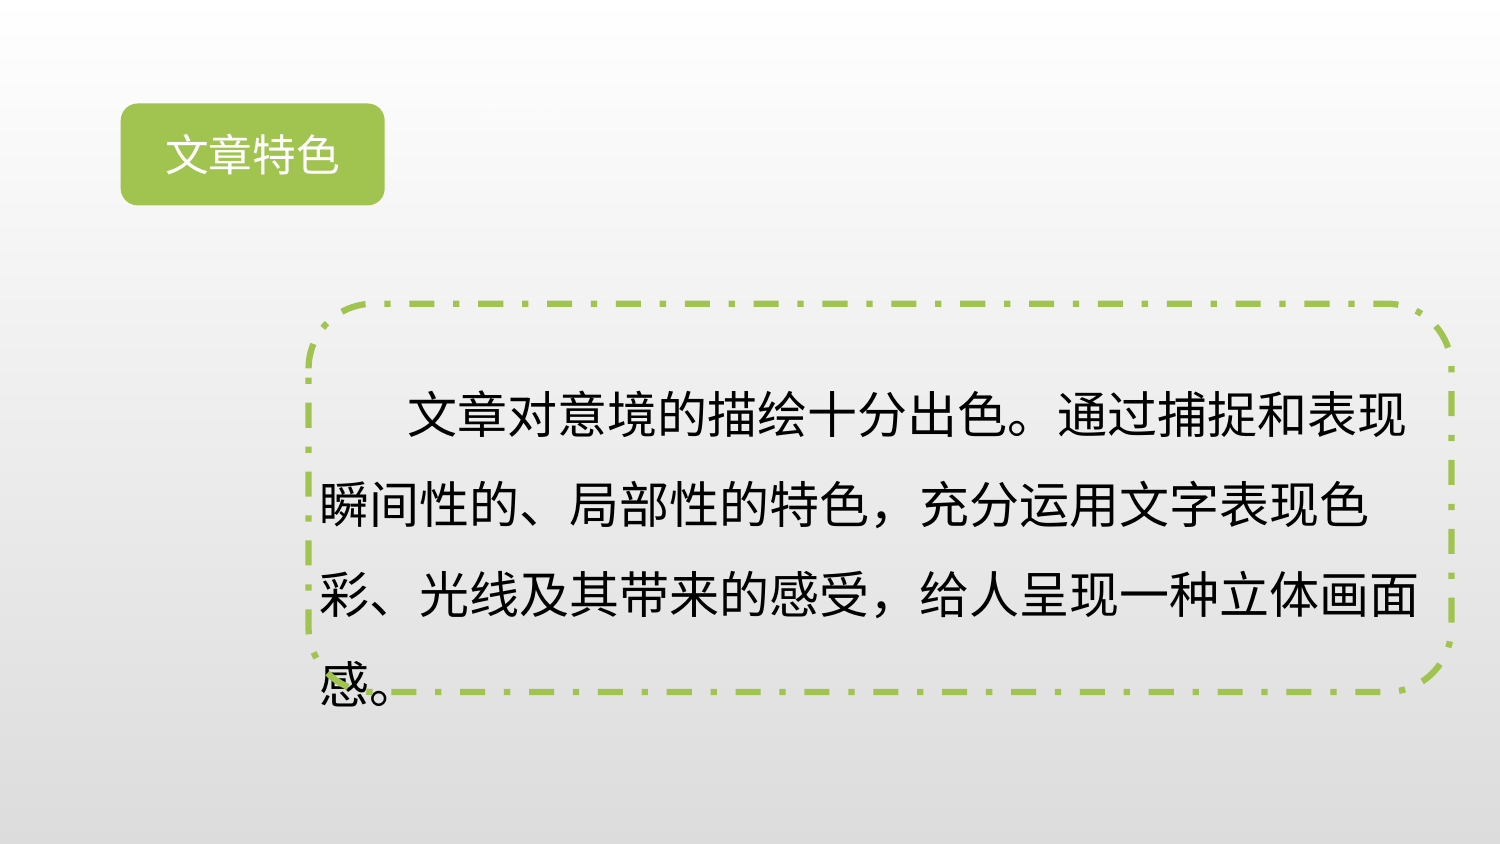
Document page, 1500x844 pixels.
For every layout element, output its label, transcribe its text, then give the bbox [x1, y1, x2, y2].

text_box 文章特色 [120, 102, 386, 206]
text_box 文章对意境的描绘十分出色。通过捕捉和表现瞬间性的、局部性的特色，充分运用文字表现色彩、光线及其带来的感受，给人呈现一种立体画面感。 [308, 638, 1452, 719]
text_box [307, 302, 1453, 694]
